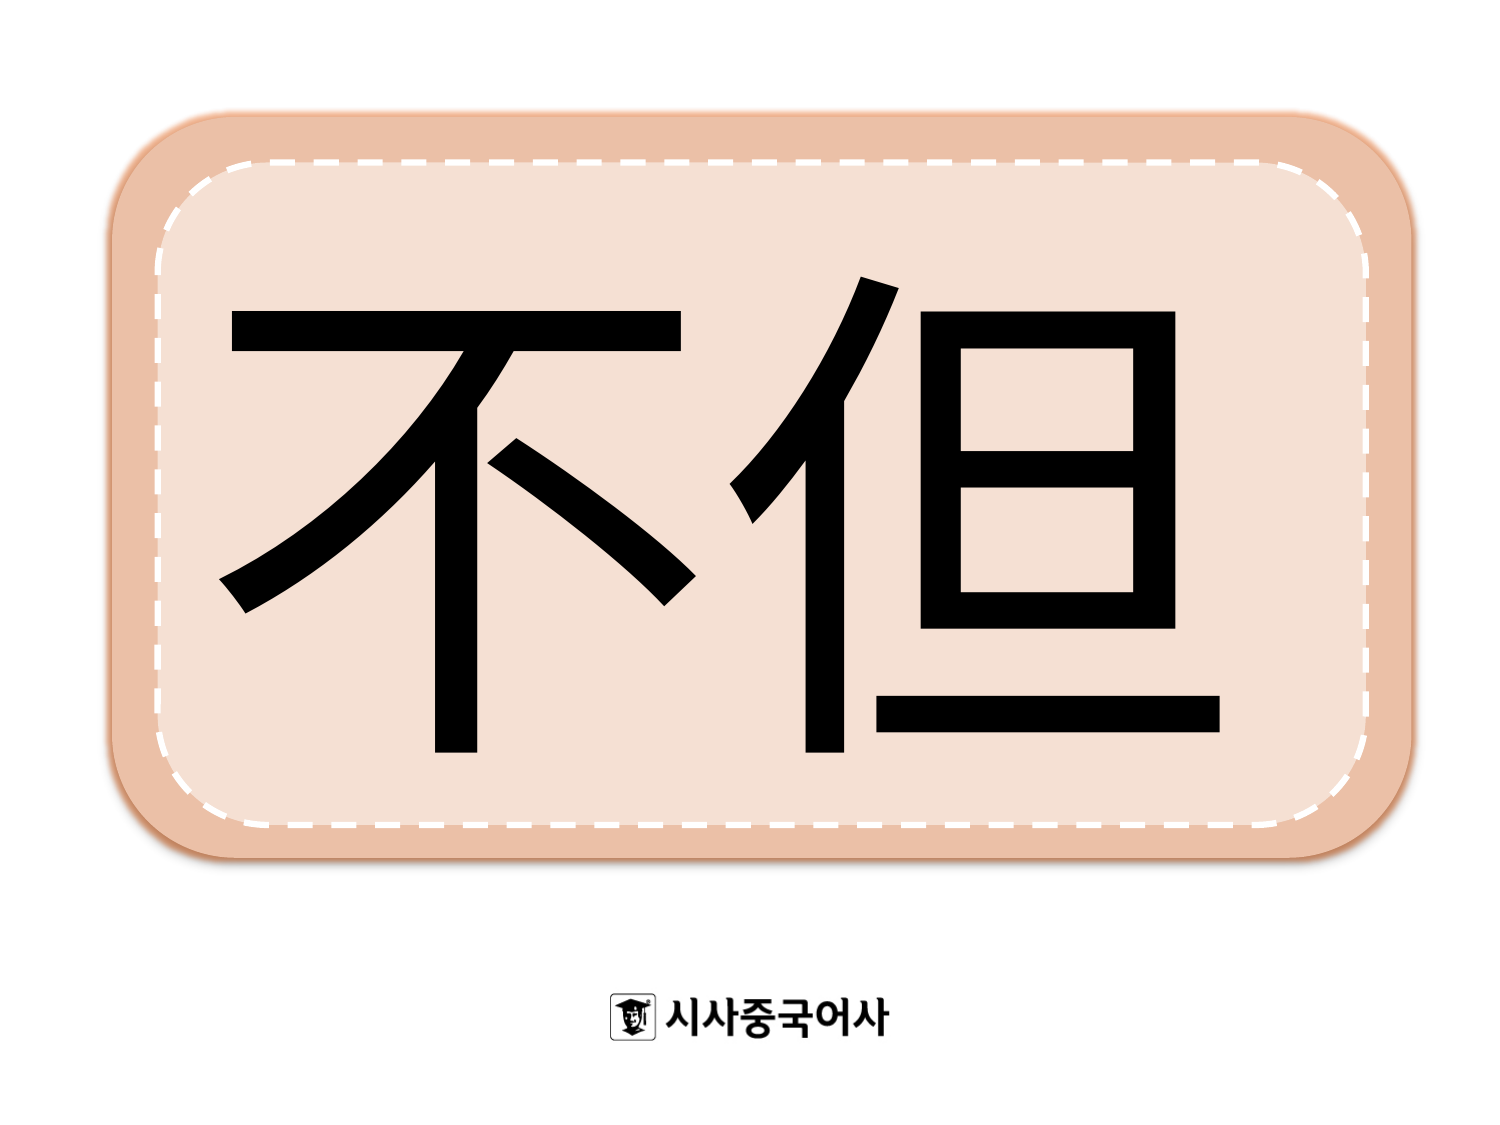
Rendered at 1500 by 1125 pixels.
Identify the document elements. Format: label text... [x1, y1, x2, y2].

picture [602, 987, 898, 1047]
text_box [162, 160, 1371, 824]
text_box 不但 [171, 172, 1380, 836]
